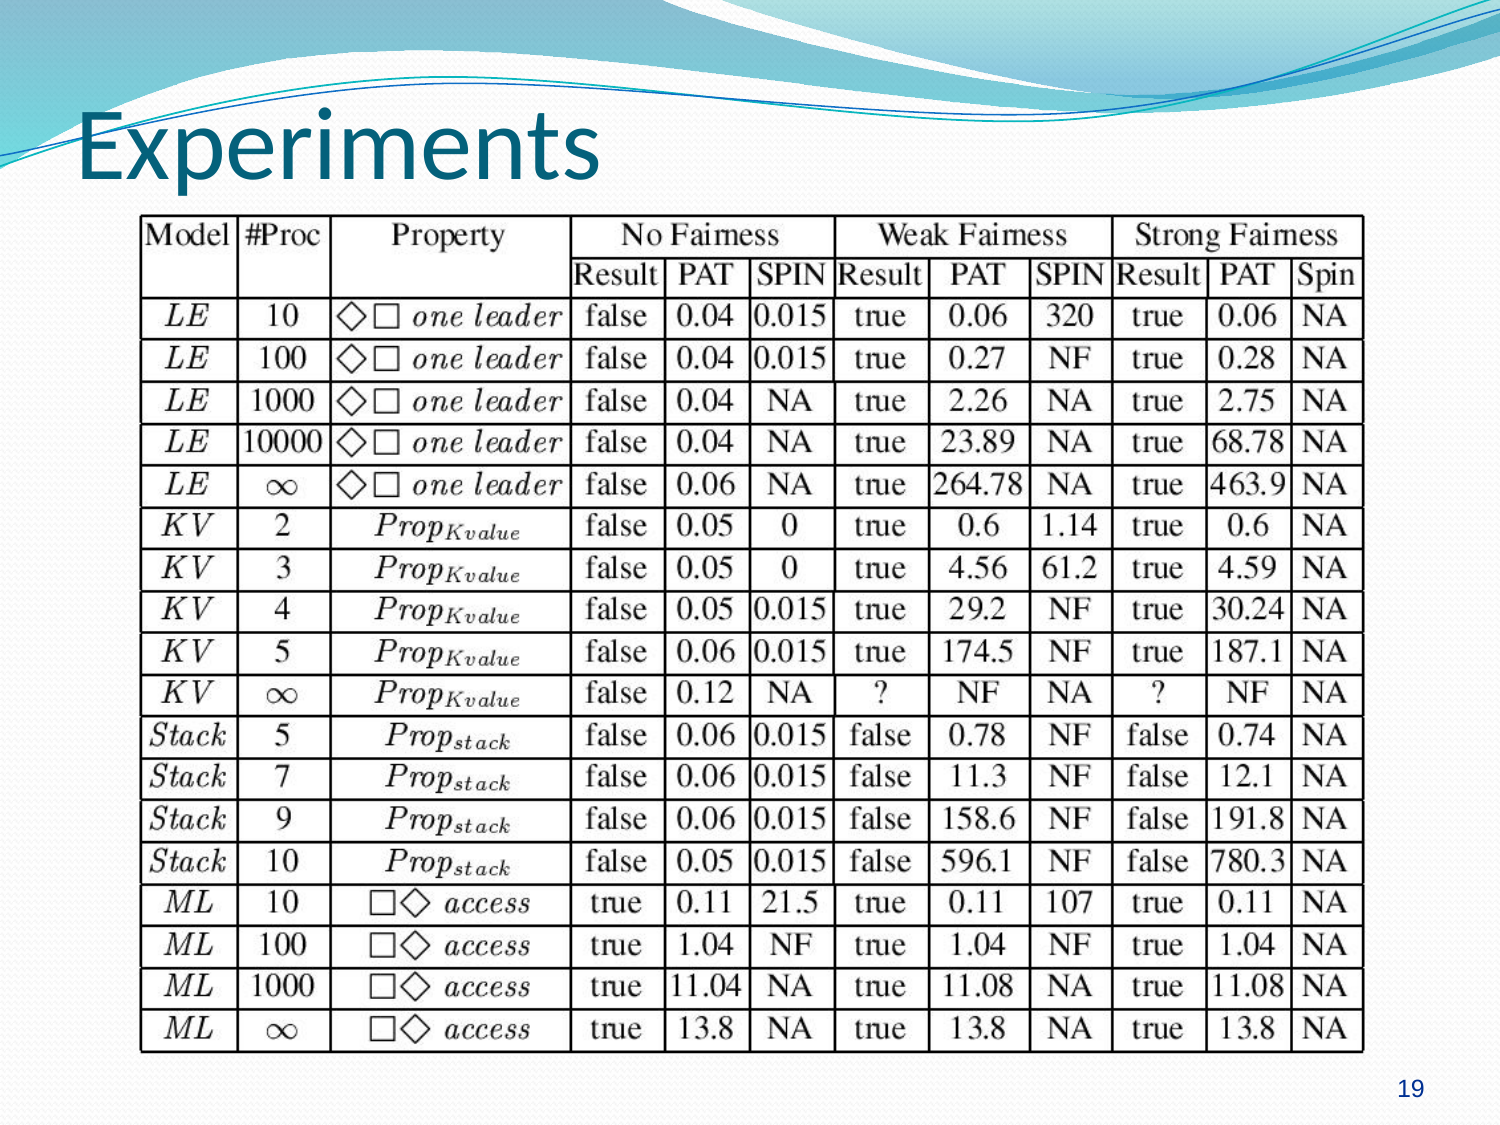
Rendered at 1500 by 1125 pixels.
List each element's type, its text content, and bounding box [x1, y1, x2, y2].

slide_number 19 [1299, 1042, 1425, 1103]
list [137, 212, 1366, 1057]
title Experiments [74, 12, 1426, 201]
